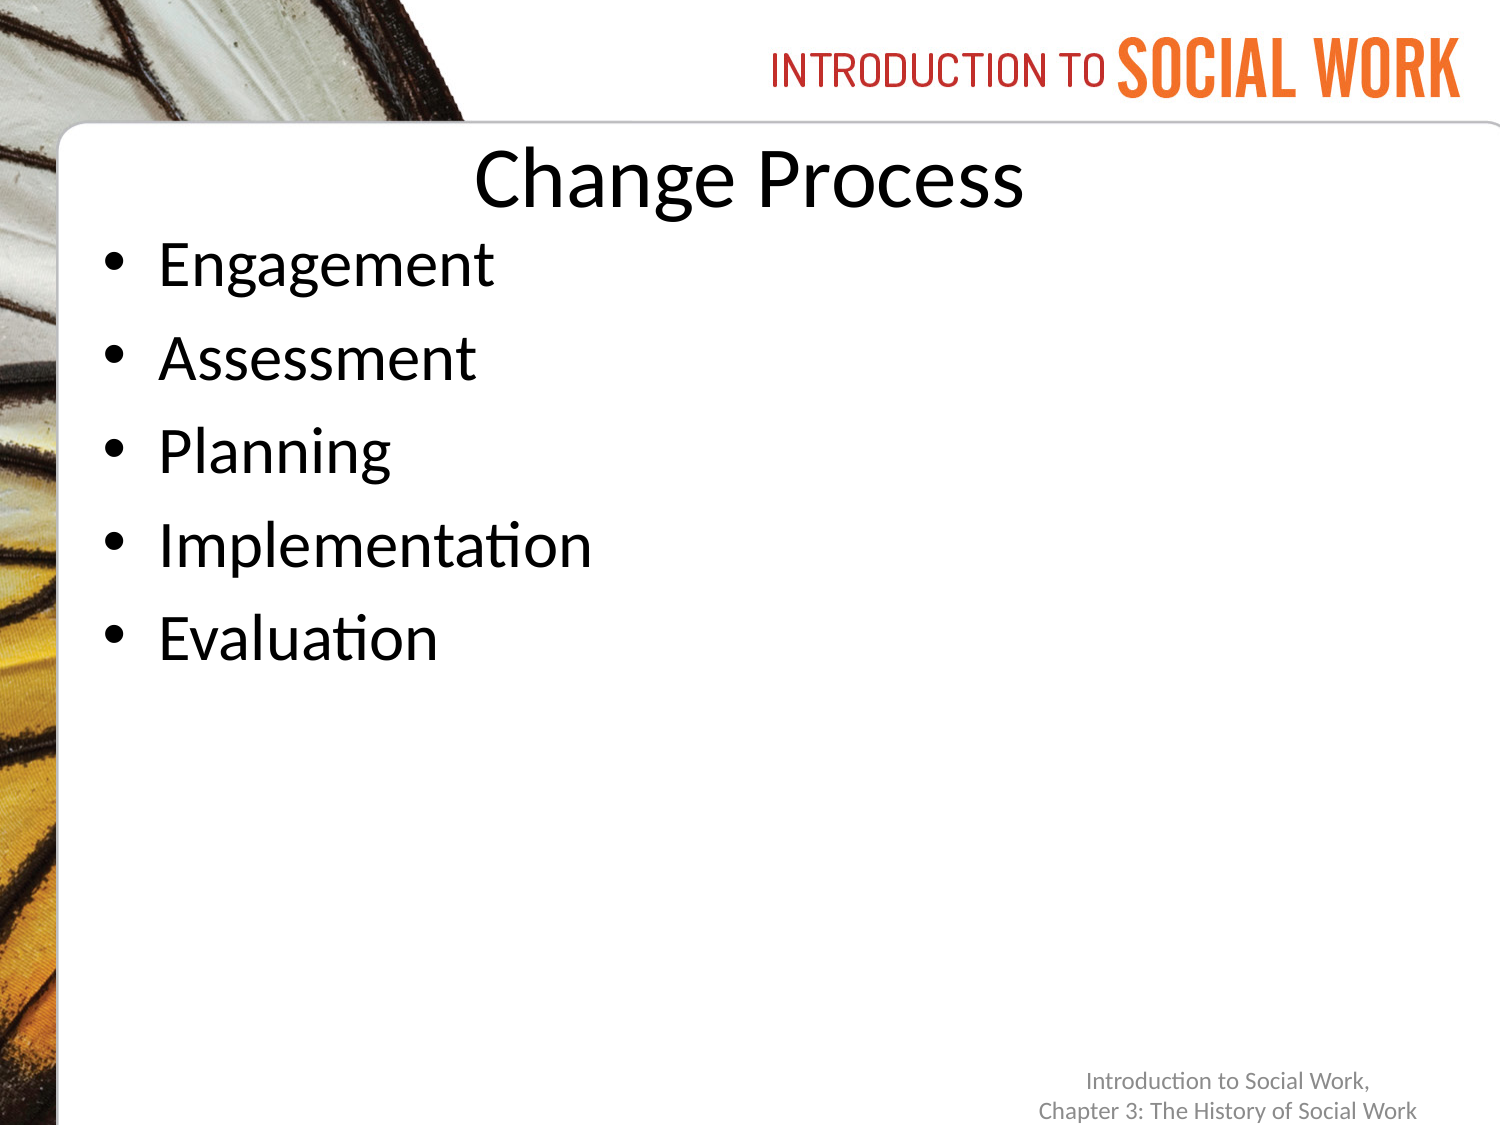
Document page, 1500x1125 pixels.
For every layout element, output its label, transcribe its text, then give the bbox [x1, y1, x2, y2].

title Change Process [75, 112, 1425, 233]
list Engagement Assessment Planning Implementation Evaluation [87, 212, 1463, 1025]
footer Introduction to Social Work, Chapter 3: The History of Social Work [987, 1065, 1475, 1125]
picture [0, 0, 1500, 1125]
